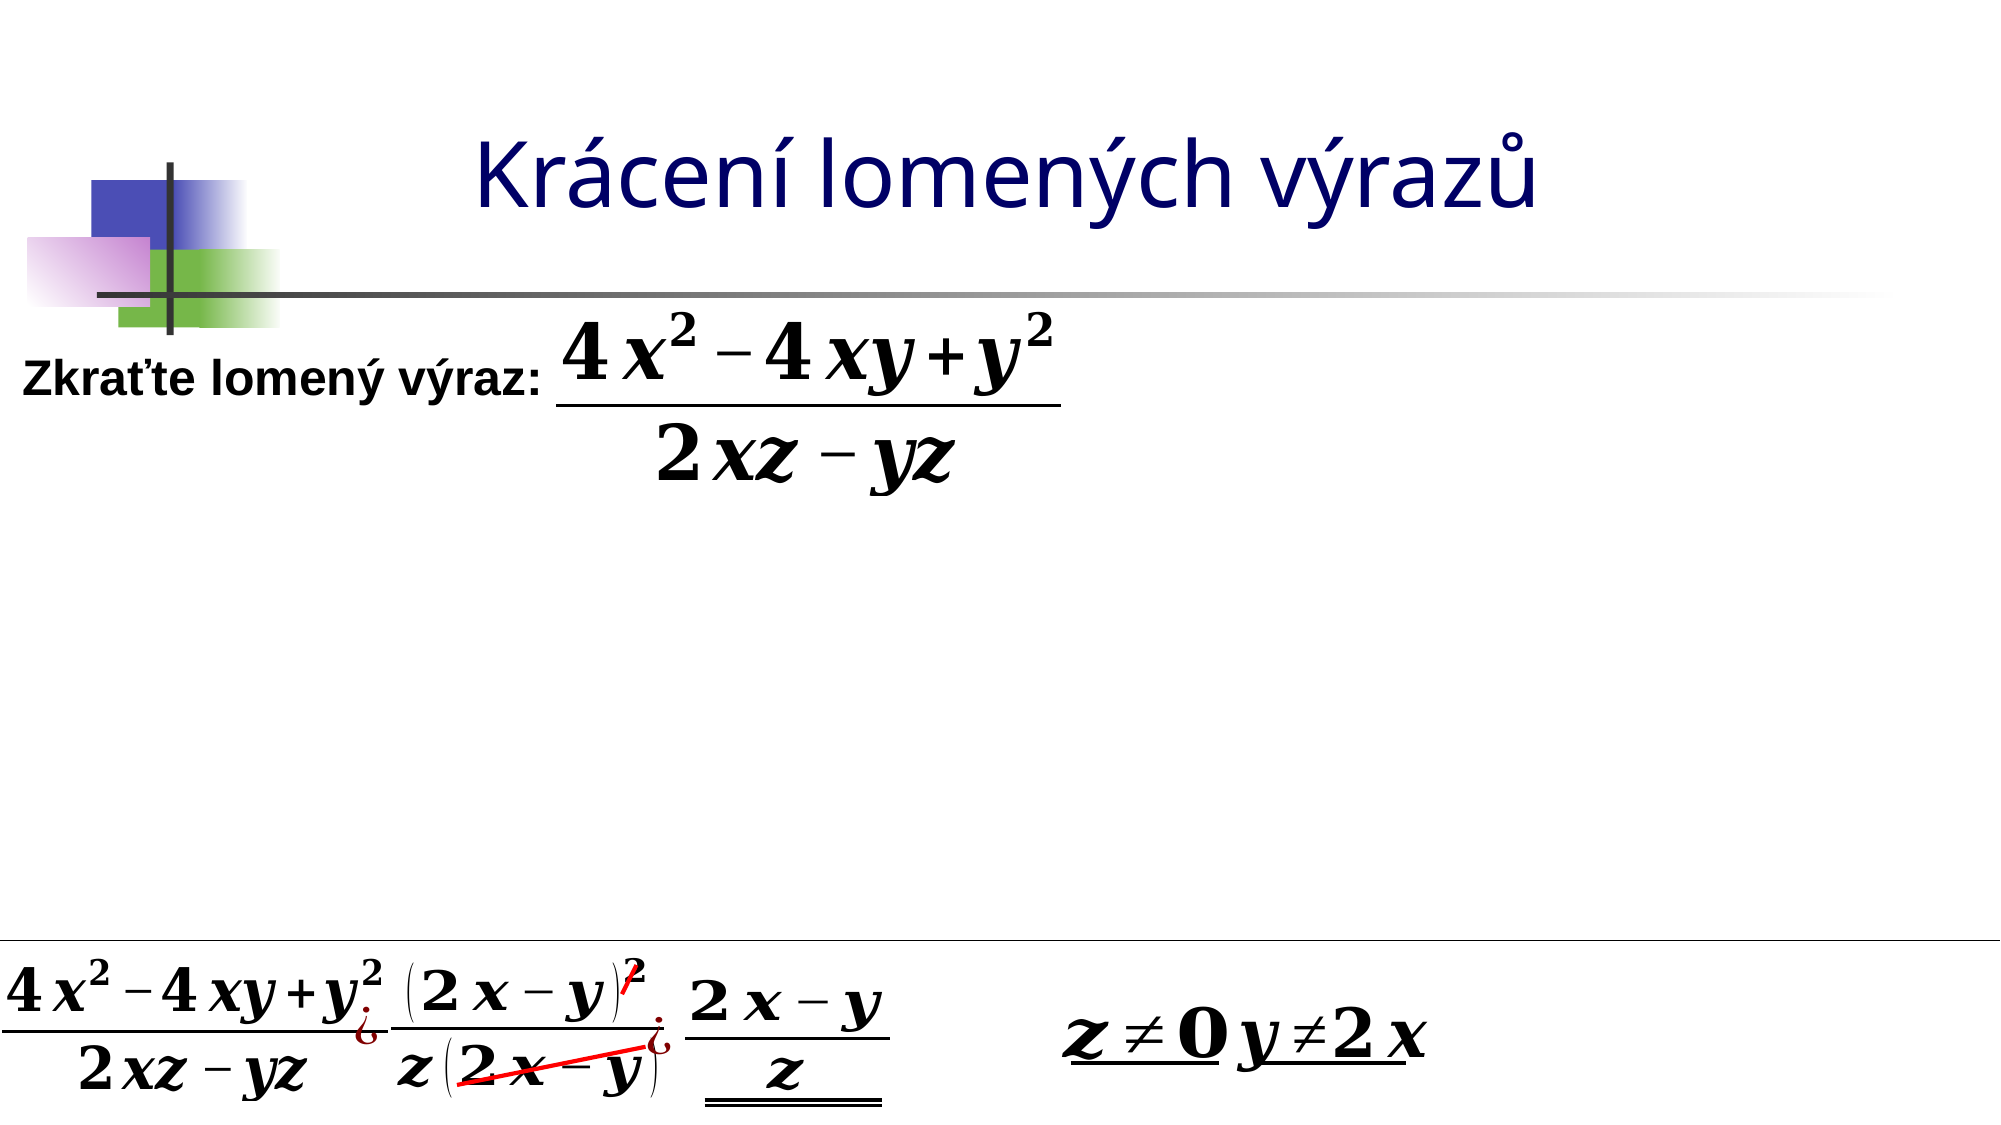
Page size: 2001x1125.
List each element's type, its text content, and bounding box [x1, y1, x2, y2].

text_box Zkraťte lomený výraz: [7, 338, 599, 413]
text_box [456, 1046, 646, 1086]
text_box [621, 964, 637, 995]
title Krácení lomených výrazů [416, 113, 1599, 228]
